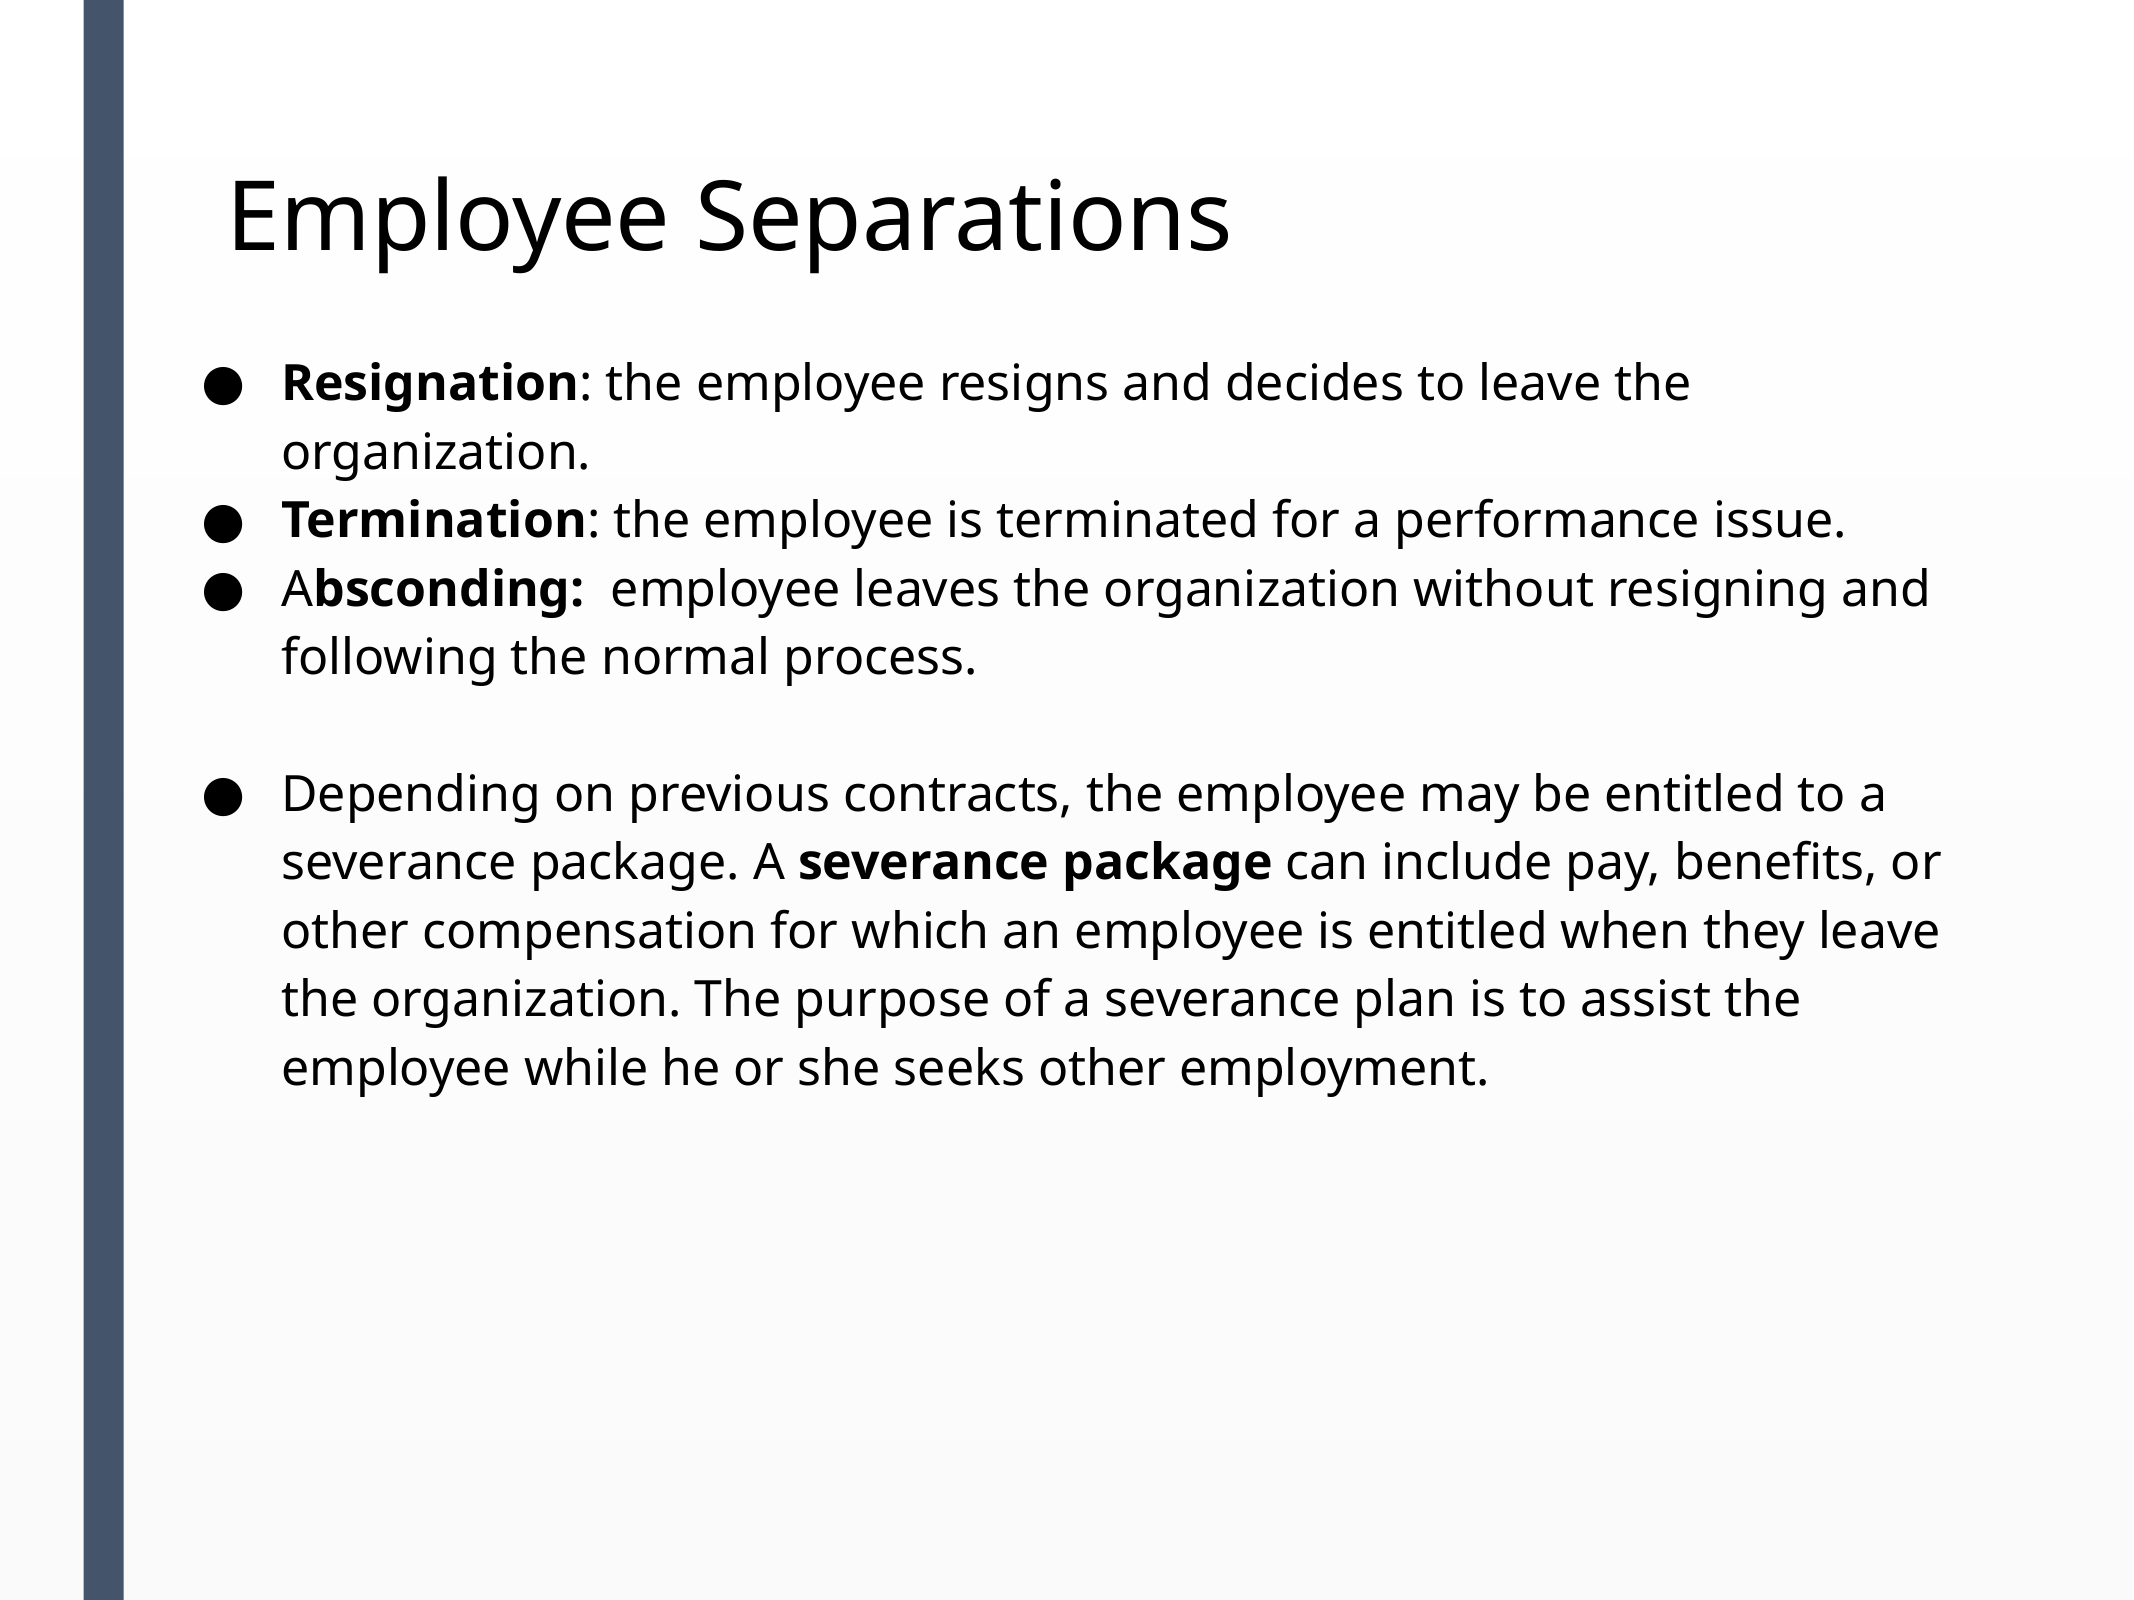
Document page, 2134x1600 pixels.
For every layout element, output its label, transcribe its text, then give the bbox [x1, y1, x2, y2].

list Resignation: the employee resigns and decides to leave the organization. Termination: the employee is terminated for a performance issue. Absconding: employee leaves the organization without resigning and following the normal process. Depending on previous contracts, the employee may be entitled to a severance package. A severance package can include pay, benefits, or other compensation for which an employee is entitled when they leave the organization. The purpose of a severance plan is to assist the employee while he or she seeks other employment. [159, 326, 2037, 1390]
title Employee Separations [211, 138, 2134, 317]
